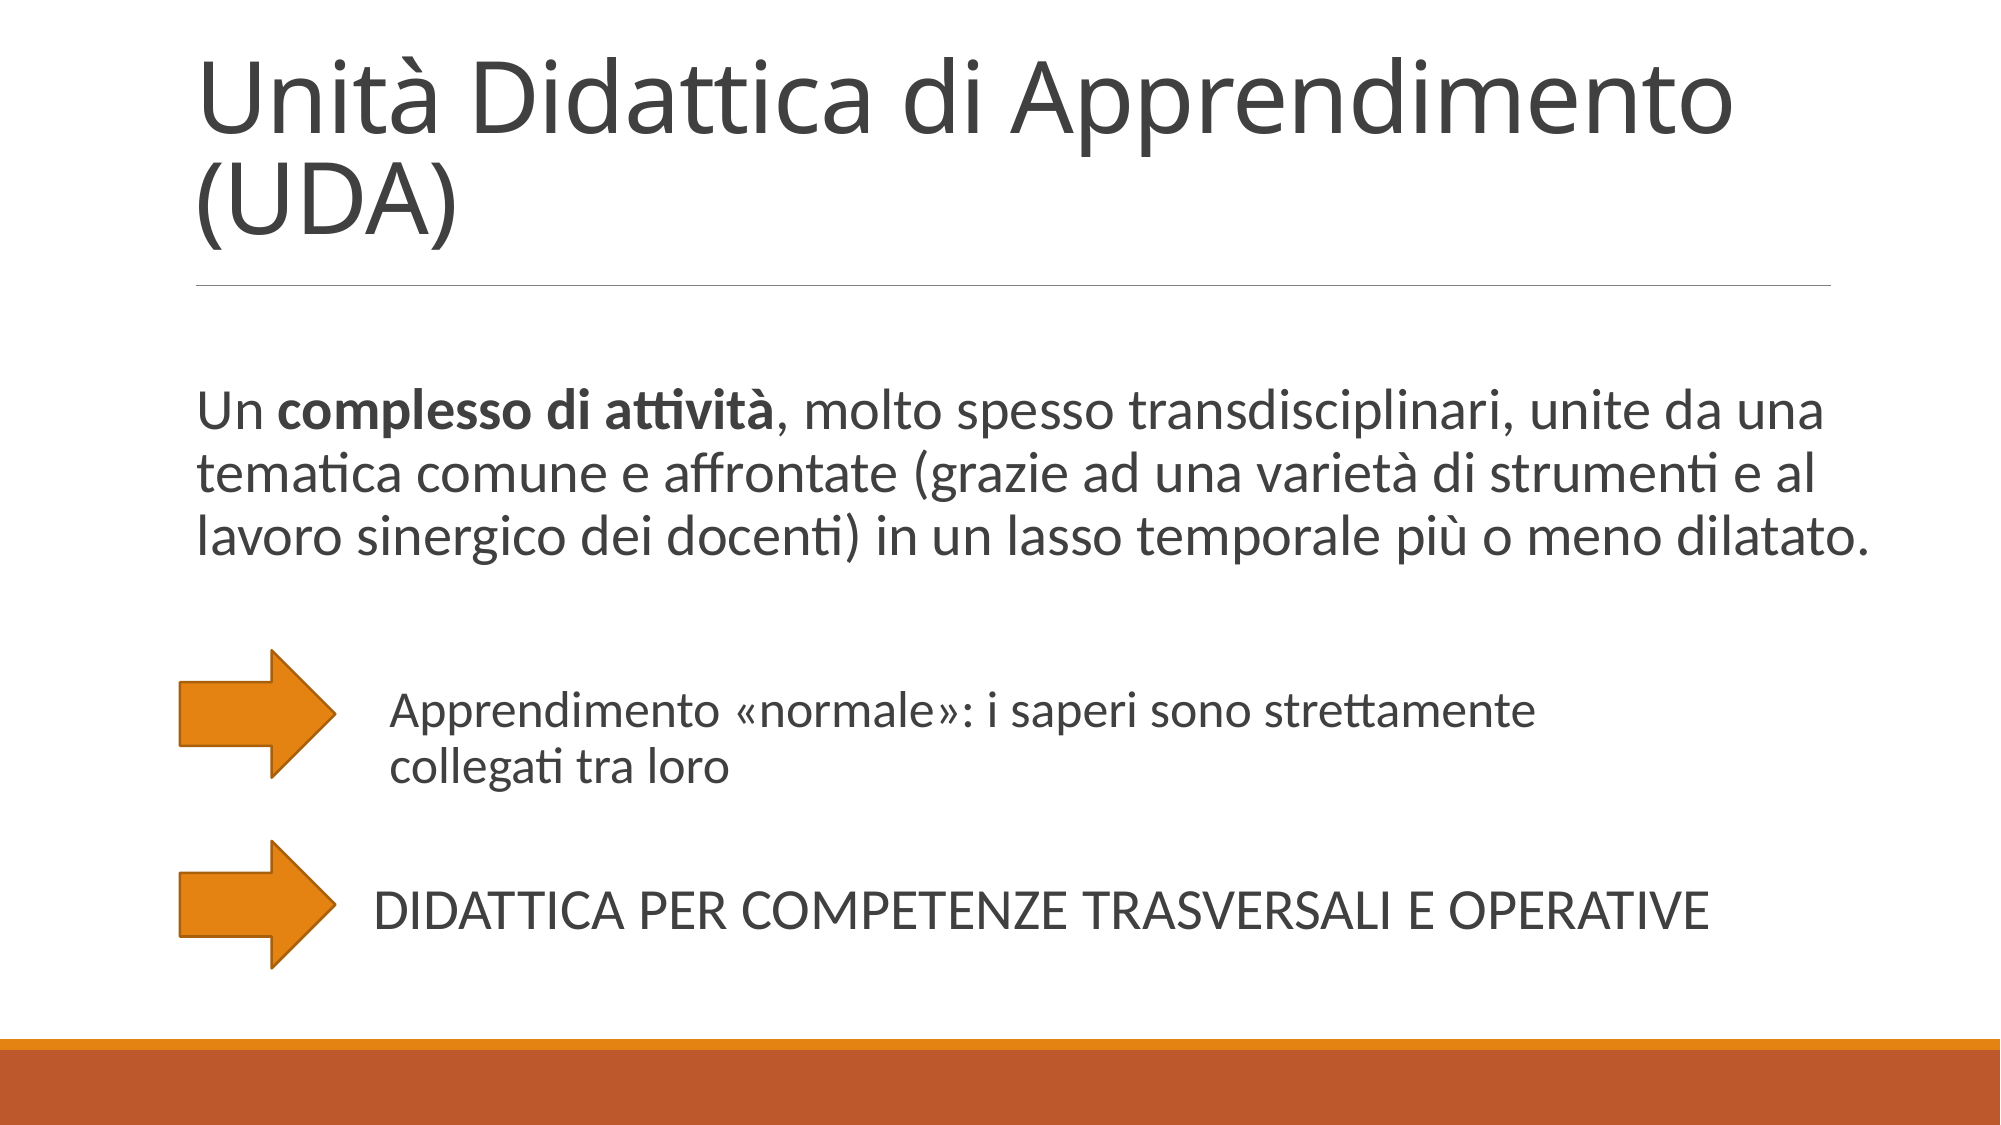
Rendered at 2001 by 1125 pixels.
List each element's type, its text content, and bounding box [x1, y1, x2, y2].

title Unità Didattica di Apprendimento (UDA) [180, 33, 1950, 263]
text_box [178, 839, 337, 970]
text_box Un complesso di attività, molto spesso transdisciplinari, unite da una tematica comune e affrontate (grazie ad una varietà di strumenti e al lavoro sinergico dei docenti) in un lasso temporale più o meno dilatato. [181, 372, 1887, 607]
text_box DIDATTICA PER COMPETENZE TRASVERSALI E OPERATIVE [358, 871, 1859, 1000]
text_box [178, 649, 337, 779]
text_box Apprendimento «normale»: i saperi sono strettamente collegati tra loro [376, 675, 1693, 803]
